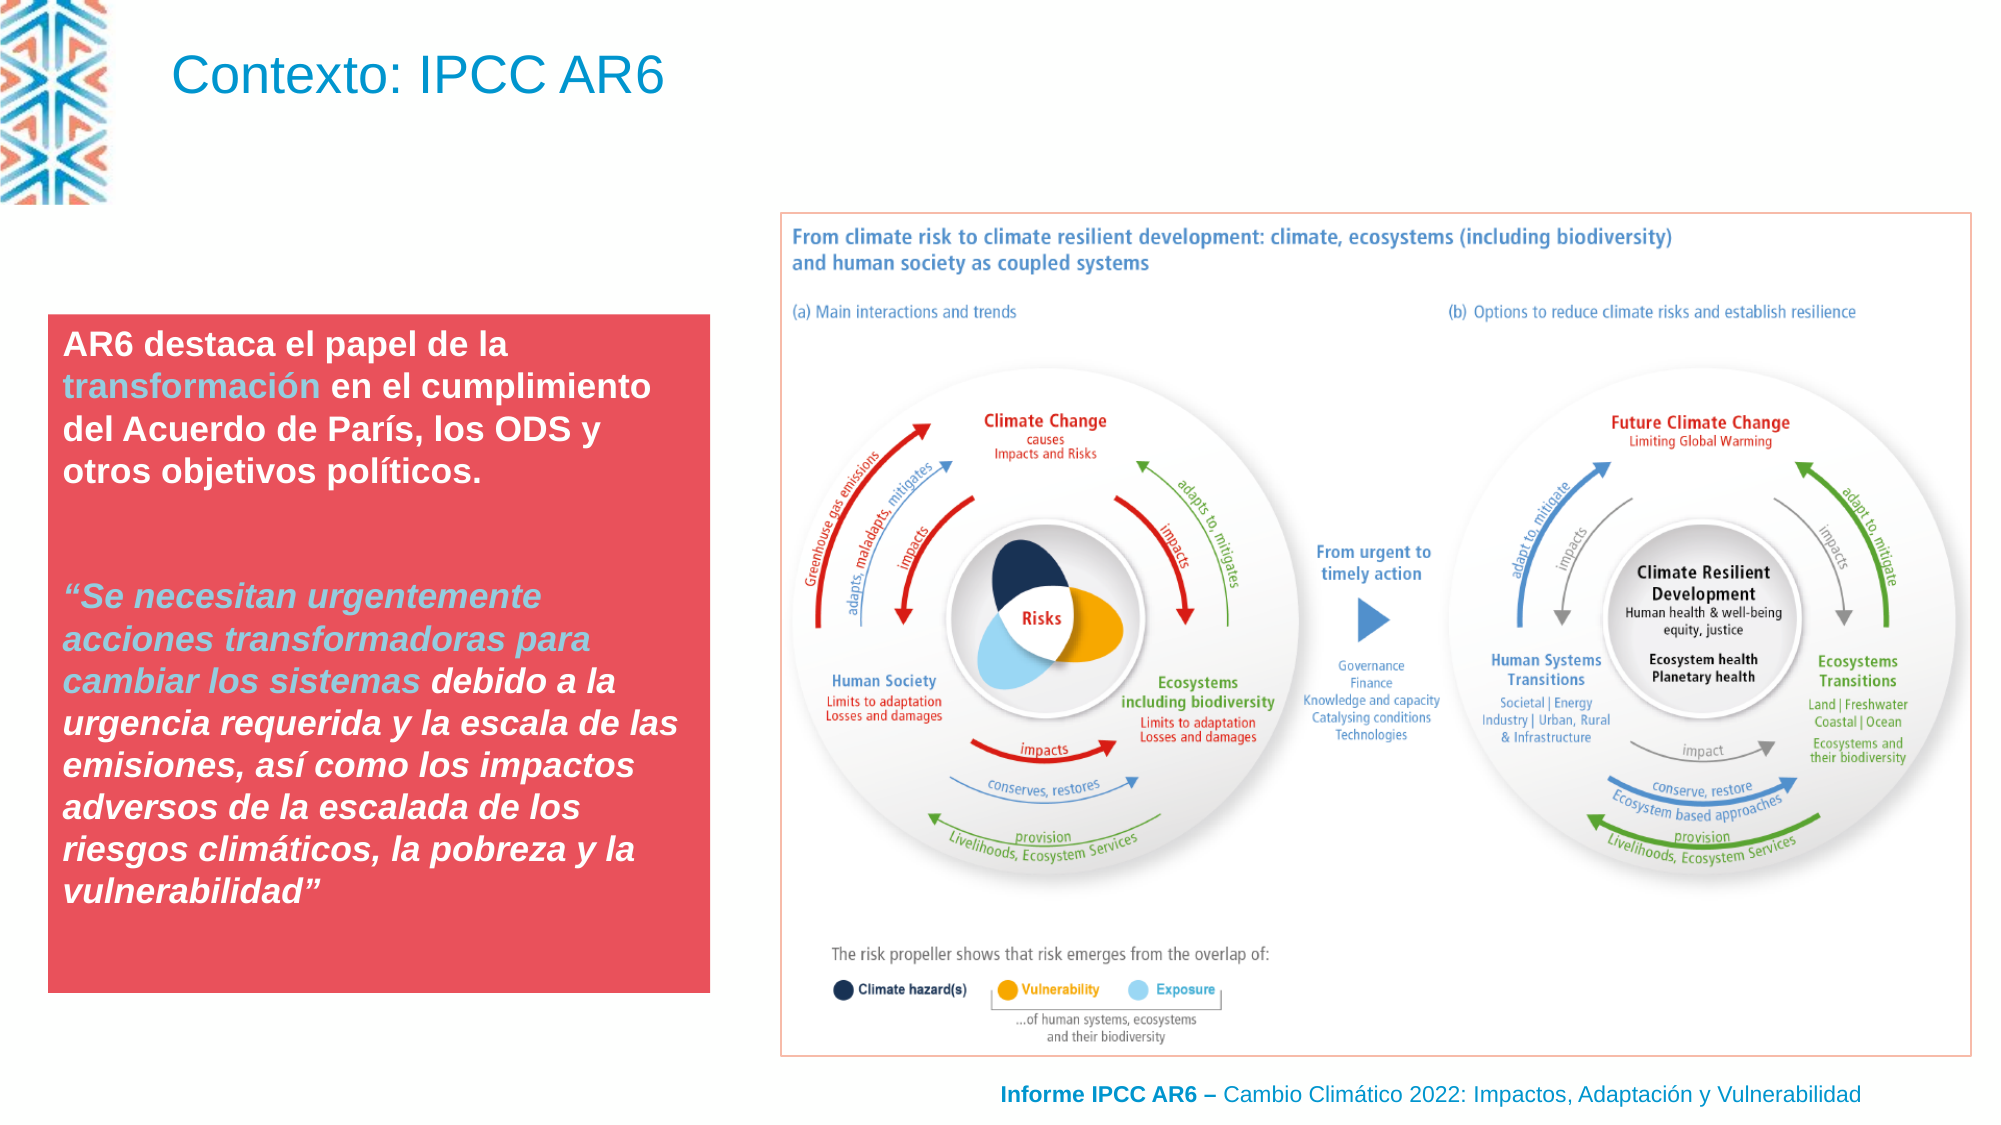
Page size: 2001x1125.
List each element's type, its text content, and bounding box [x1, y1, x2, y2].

text_box Contexto: IPCC AR6 [155, 15, 1147, 113]
picture [1, 0, 115, 204]
text_box AR6 destaca el papel de la transformación en el cumplimiento del Acuerdo de París, los ODS y otros objetivos políticos. “Se necesitan urgentemente acciones transformadoras para cambiar los sistemas debido a la urgencia requerida y la escala de las emisiones, así como los impactos adversos de la escalada de los riesgos climáticos, la pobreza y la vulnerabilidad” [48, 314, 711, 993]
picture [781, 213, 1970, 1055]
text_box Informe IPCC AR6 – Cambio Climático 2022: Impactos, Adaptación y Vulnerabilidad [985, 1060, 1983, 1115]
